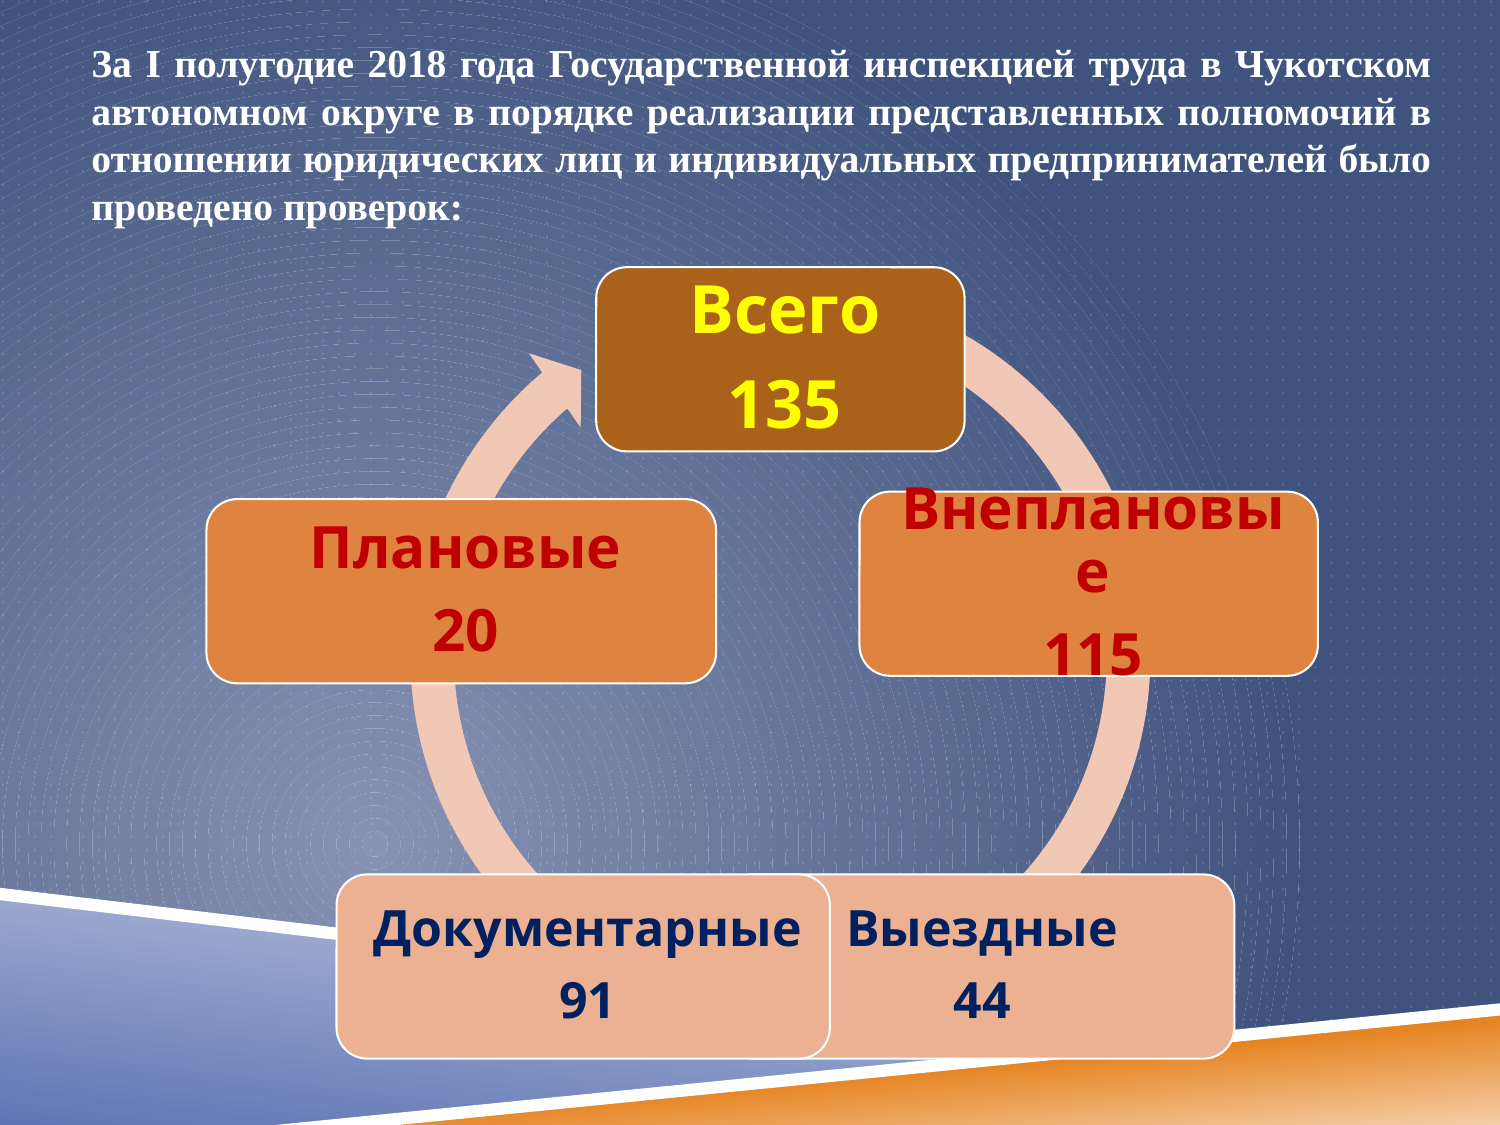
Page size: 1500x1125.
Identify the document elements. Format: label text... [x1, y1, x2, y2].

text_box За I полугодие 2018 года Государственной инспекцией труда в Чукотском автономном округе в порядке реализации представленных полномочий в отношении юридических лиц и индивидуальных предпринимателей было проведено проверок: [76, 30, 1447, 236]
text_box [123, 266, 1412, 1059]
